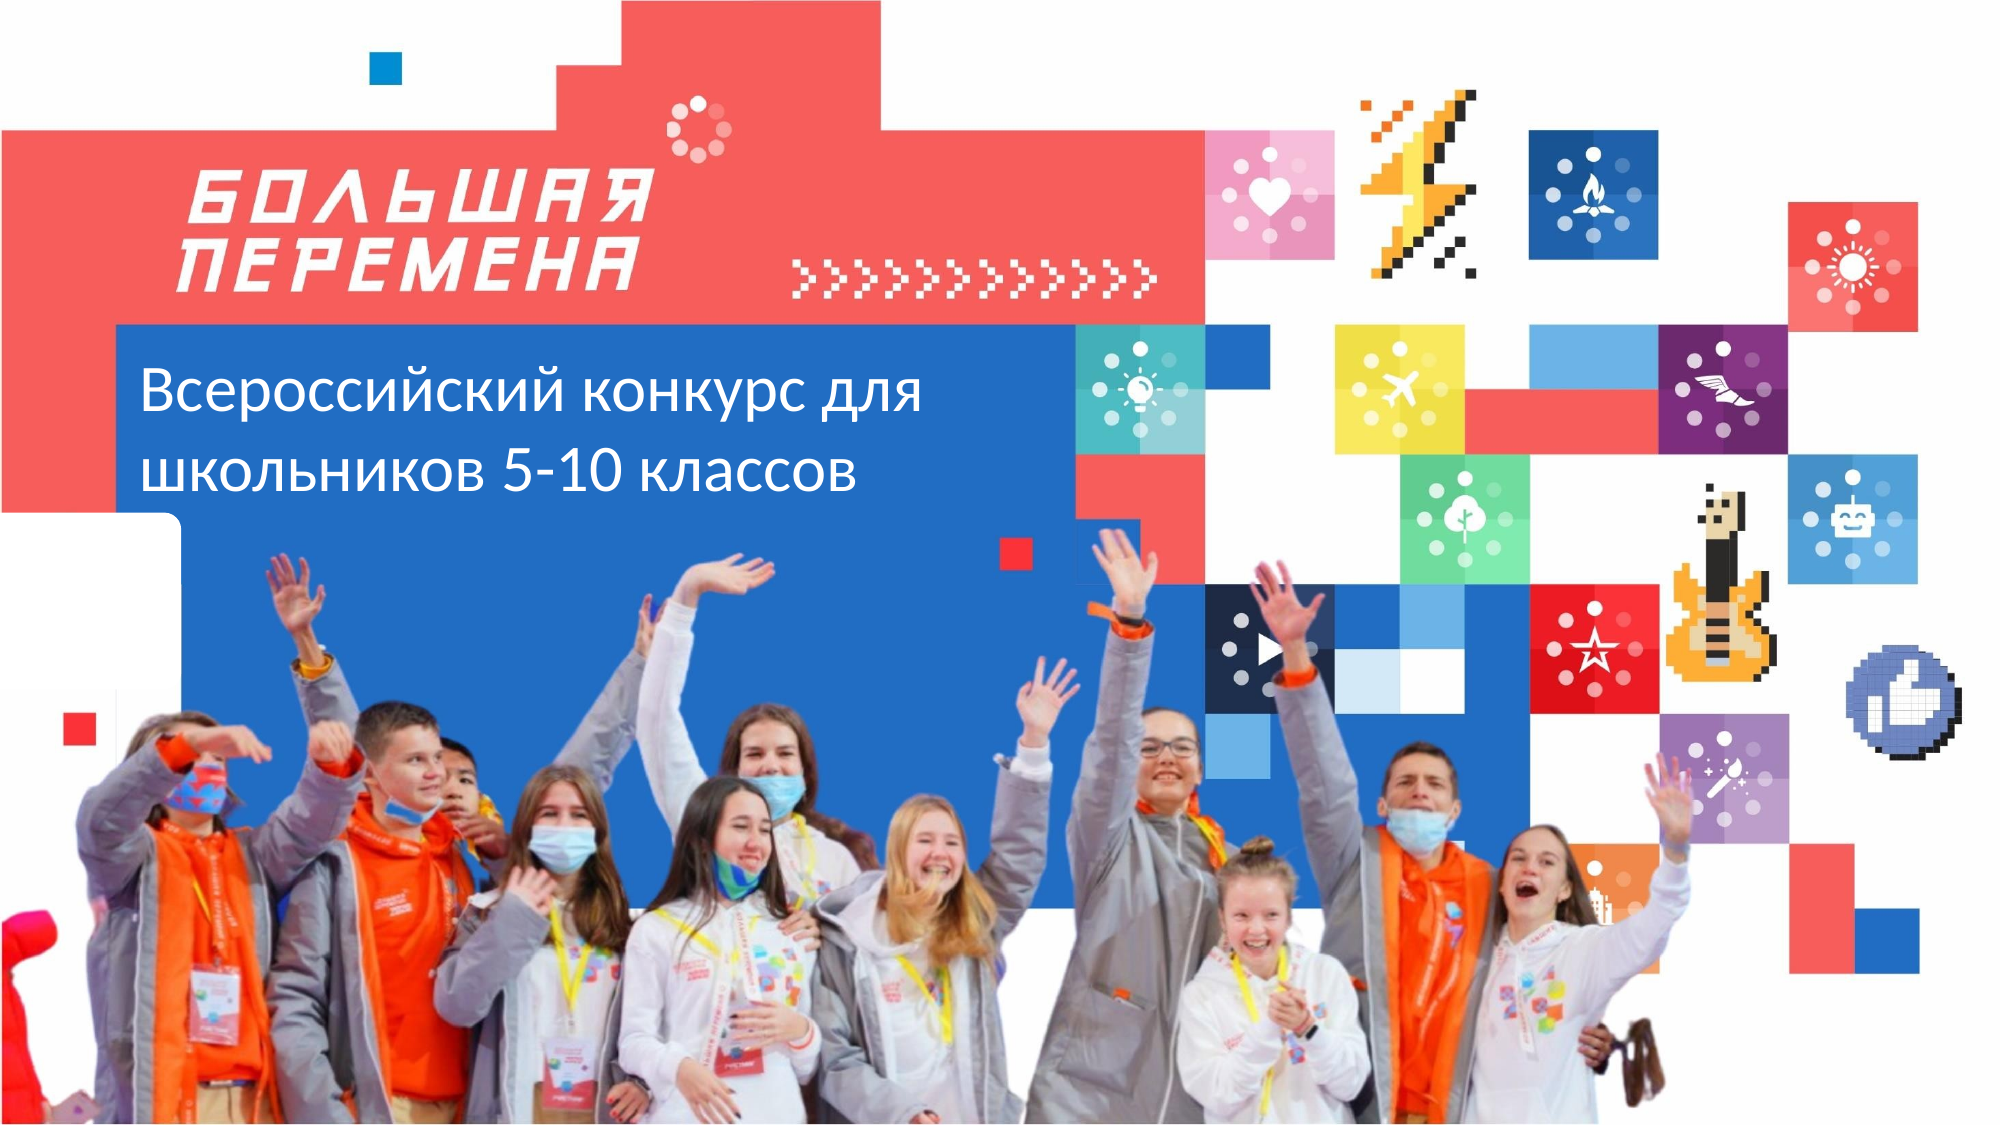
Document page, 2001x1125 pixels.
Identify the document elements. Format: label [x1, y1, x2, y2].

picture [0, 0, 2000, 1125]
text_box [0, 337, 1001, 690]
